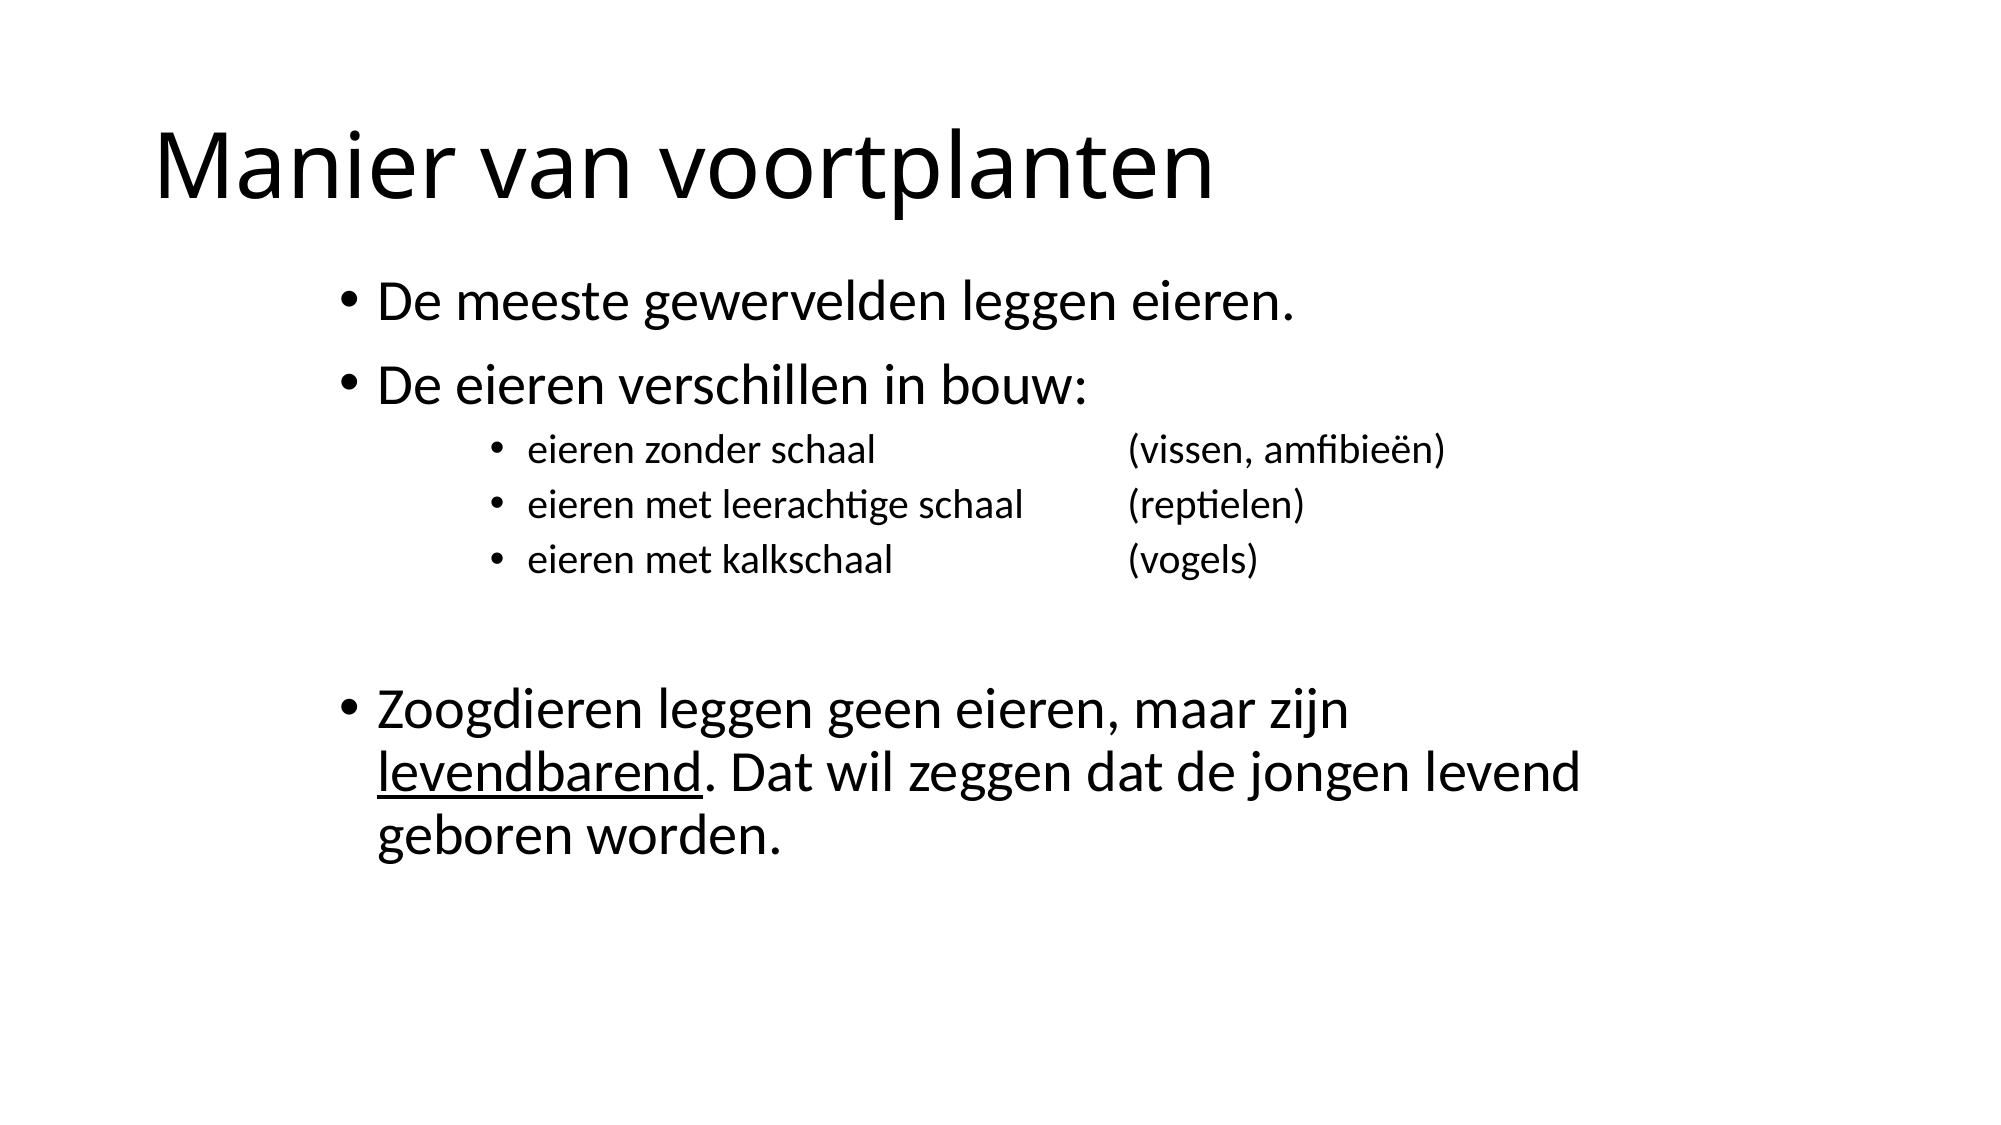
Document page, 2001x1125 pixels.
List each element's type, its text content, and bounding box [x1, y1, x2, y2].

list De meeste gewervelden leggen eieren. De eieren verschillen in bouw: eieren zonder schaal (vissen, amfibieën) eieren met leerachtige schaal (reptielen) eieren met kalkschaal (vogels) Zoogdieren leggen geen eieren, maar zijn levendbarend. Dat wil zeggen dat de jongen levend geboren worden. [324, 262, 1709, 1005]
title Manier van voortplanten [137, 59, 1863, 278]
